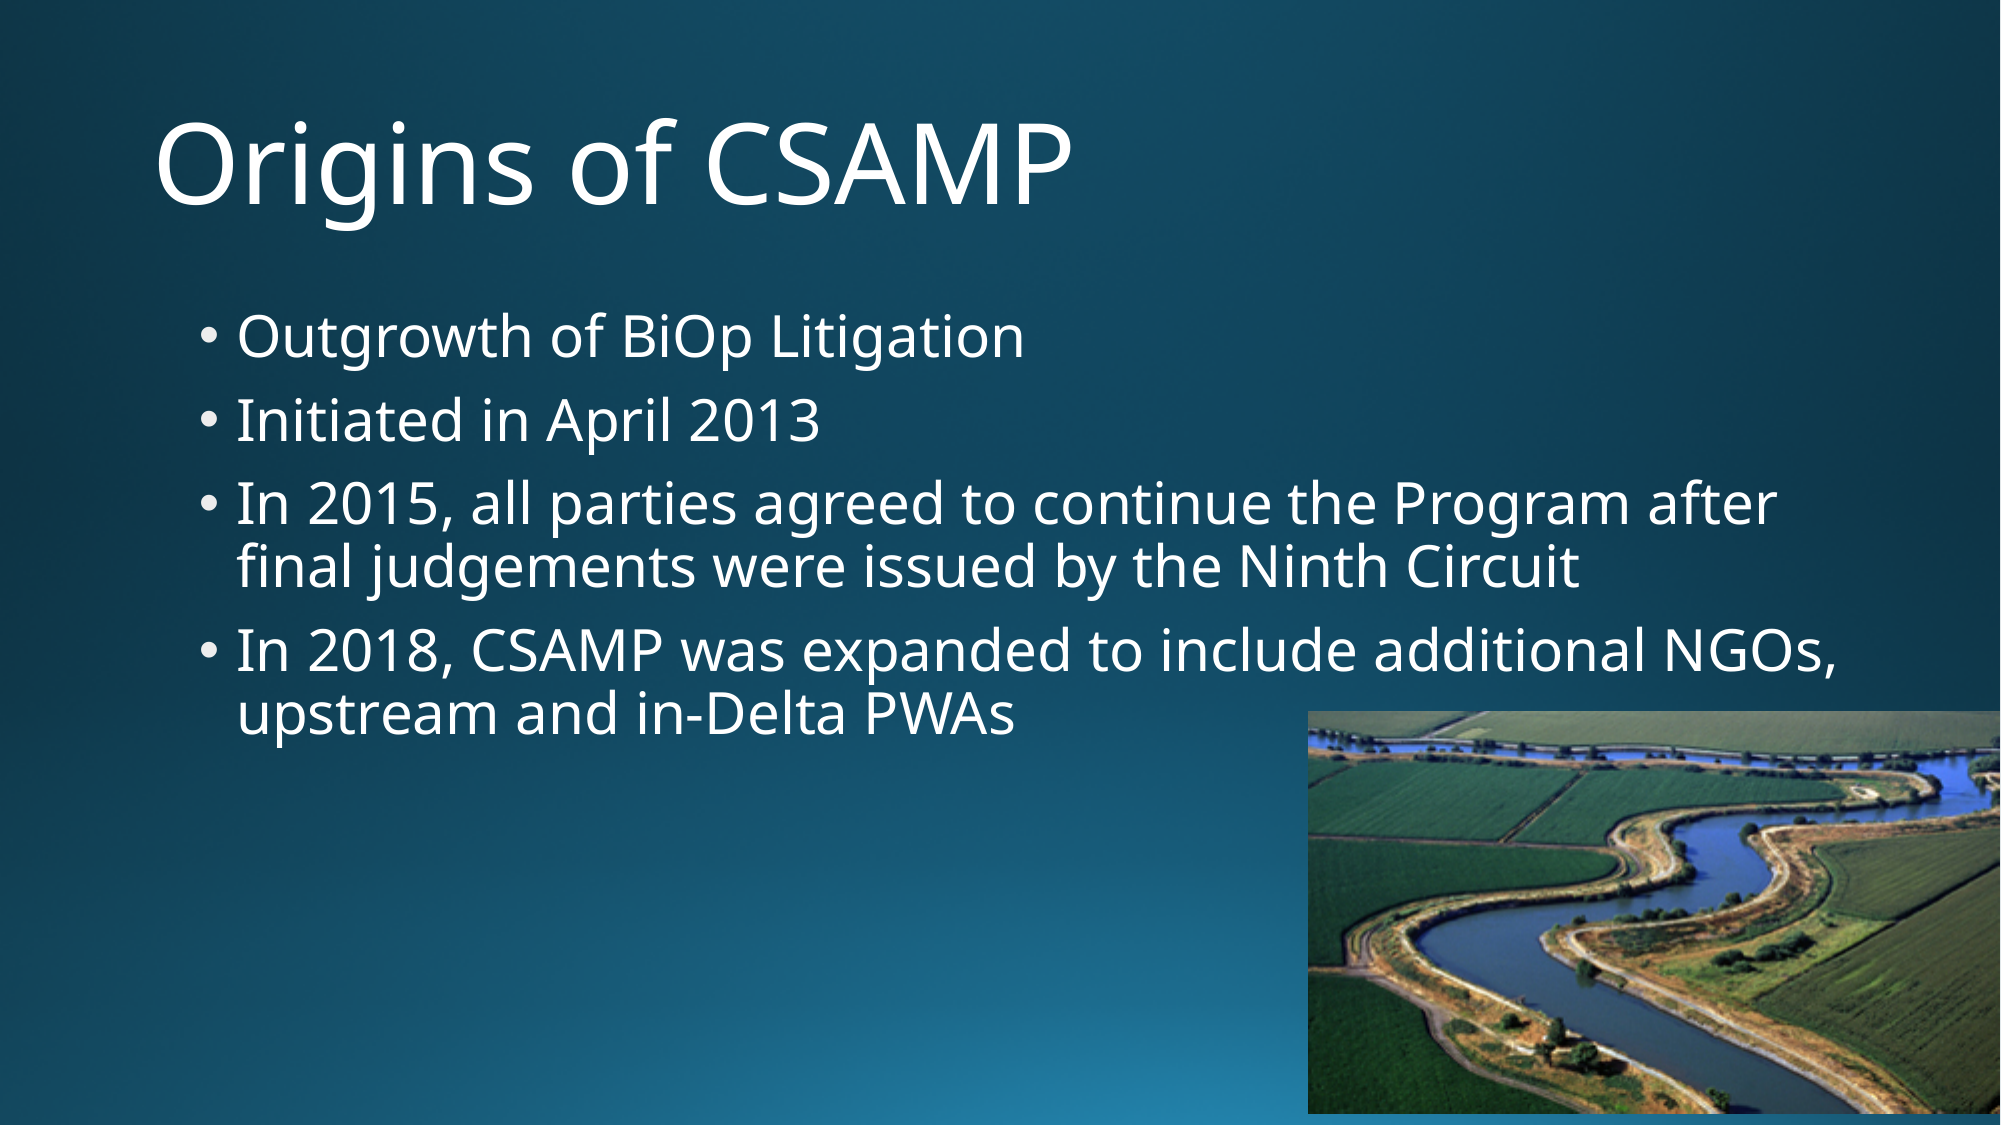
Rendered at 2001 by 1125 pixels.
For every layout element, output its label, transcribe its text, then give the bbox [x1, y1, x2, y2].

picture [0, 0, 2001, 1125]
title Origins of CSAMP [137, 59, 1863, 278]
list Outgrowth of BiOp Litigation Initiated in April 2013 In 2015, all parties agreed to continue the Program after final judgements were issued by the Ninth Circuit In 2018, CSAMP was expanded to include additional NGOs, upstream and in-Delta PWAs [183, 299, 1863, 1014]
